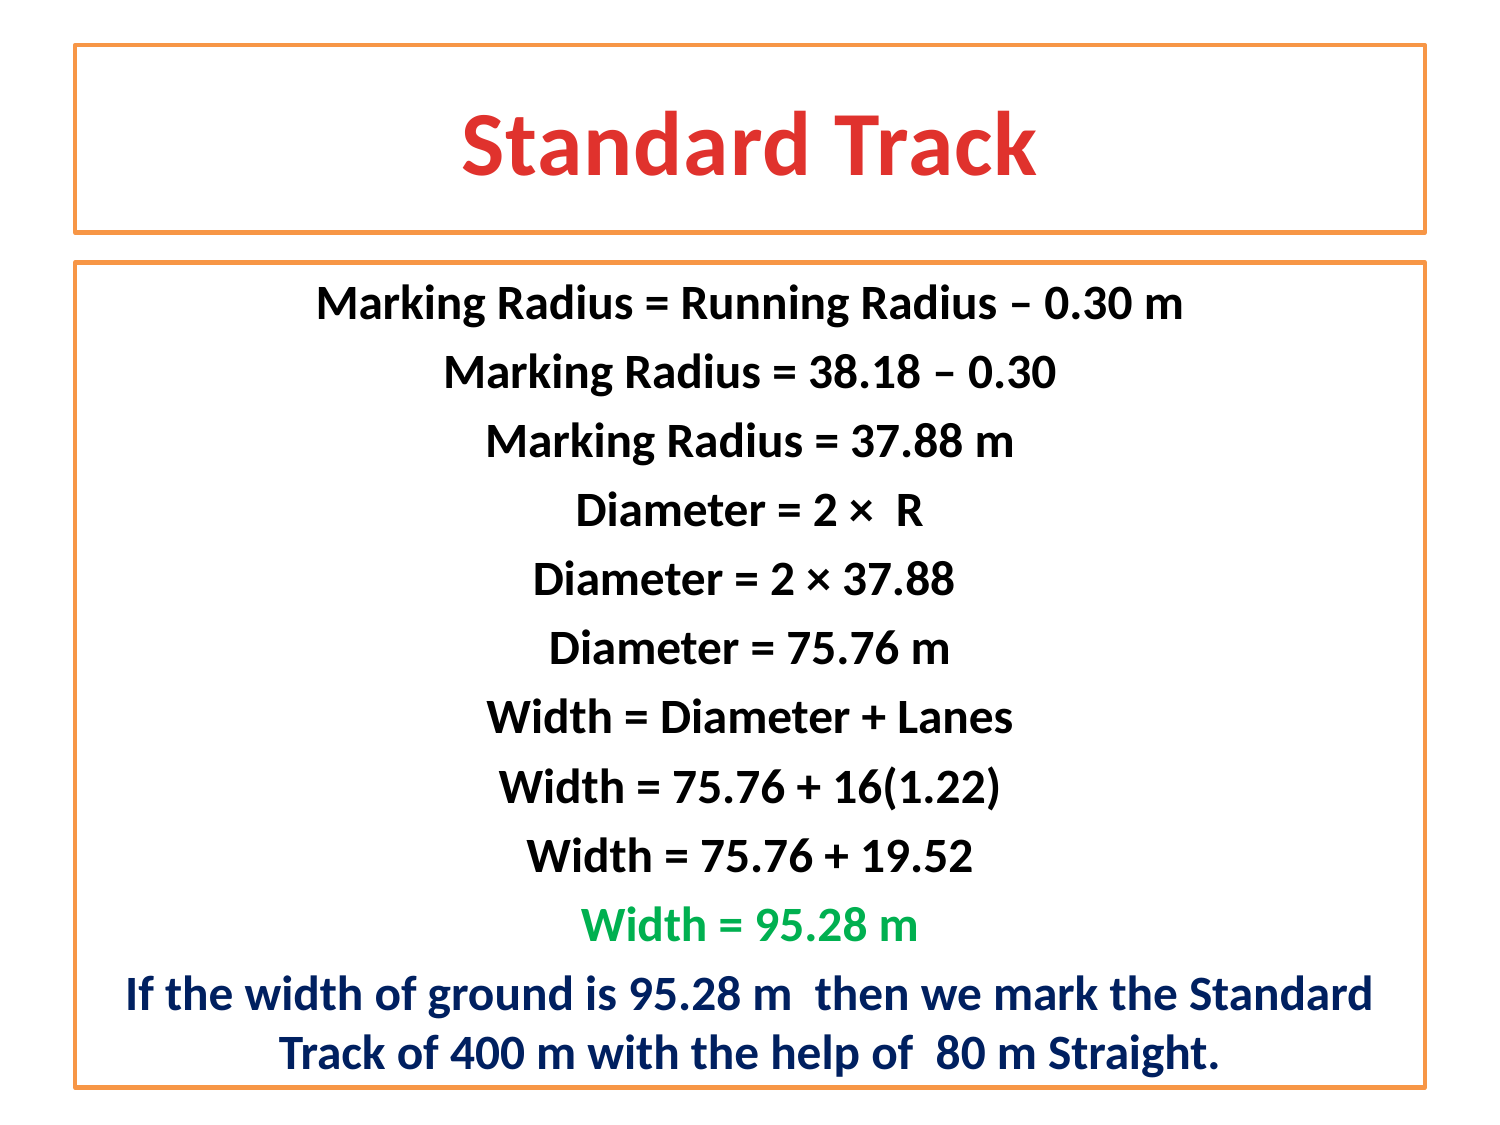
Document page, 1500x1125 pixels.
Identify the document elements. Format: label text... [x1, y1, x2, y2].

title Standard Track [73, 43, 1427, 235]
list Marking Radius = Running Radius – 0.30 m Marking Radius = 38.18 – 0.30 Marking Radius = 37.88 m Diameter = 2 × R Diameter = 2 × 37.88 Diameter = 75.76 m Width = Diameter + Lanes Width = 75.76 + 16(1.22) Width = 75.76 + 19.52 Width = 95.28 m If the width of ground is 95.28 m then we mark the Standard Track of 400 m with the help of 80 m Straight. [73, 260, 1427, 1090]
